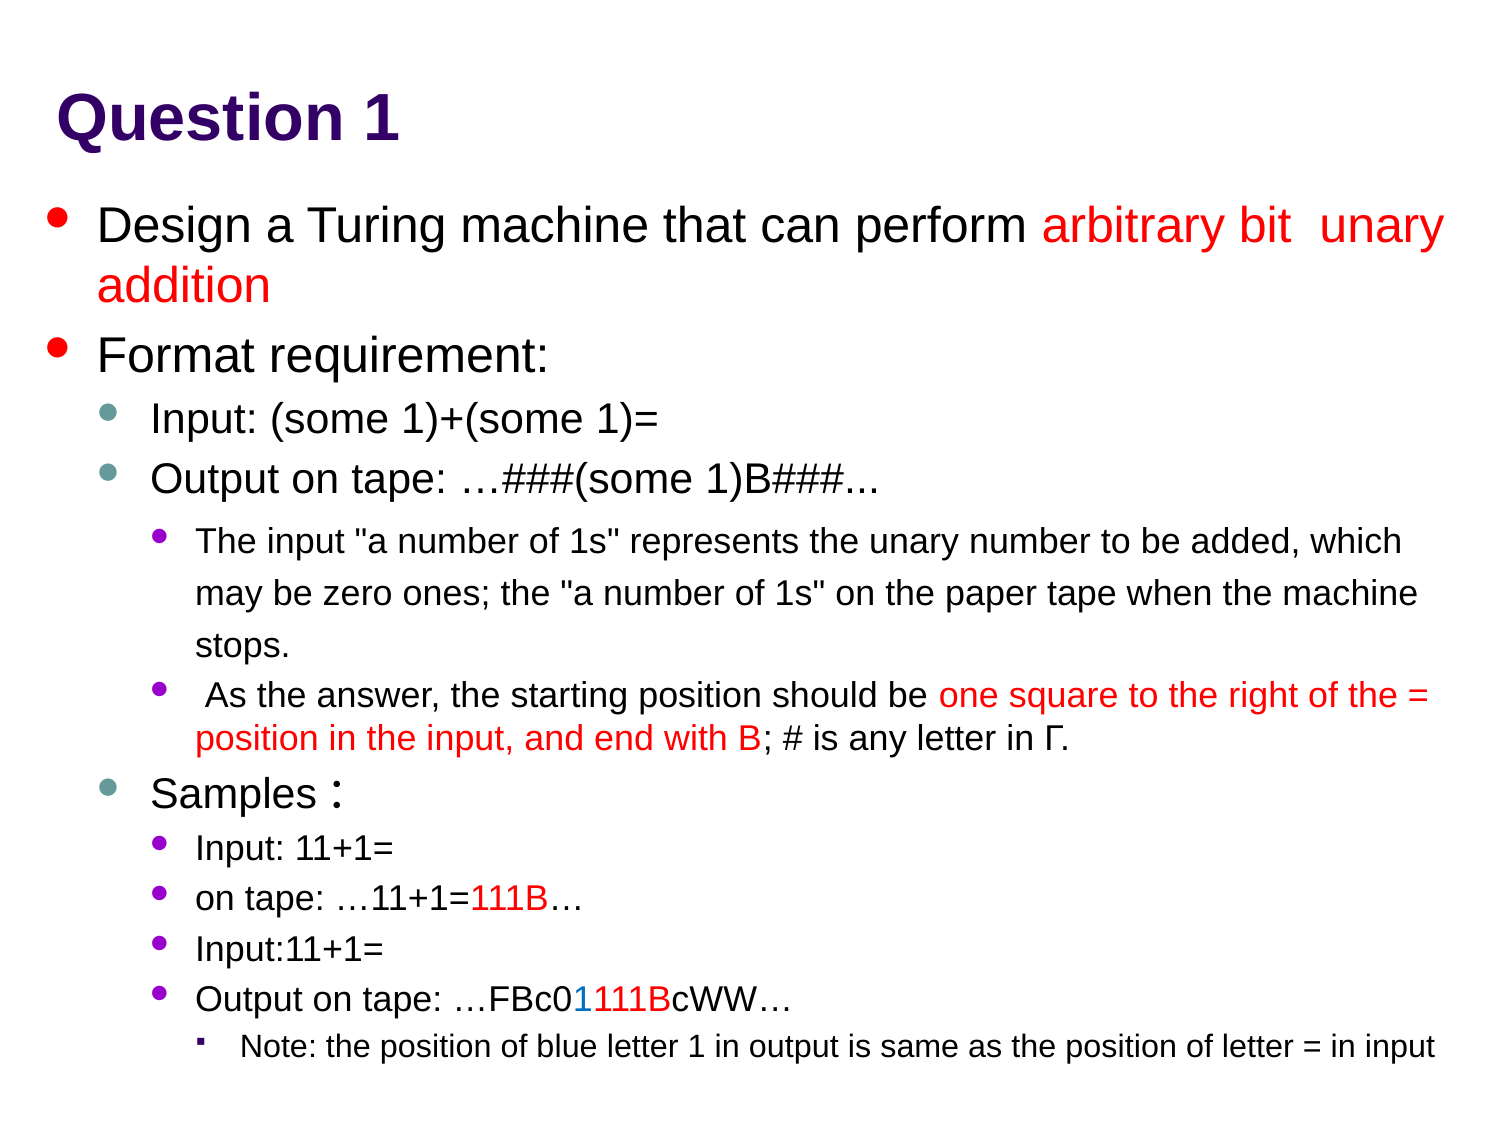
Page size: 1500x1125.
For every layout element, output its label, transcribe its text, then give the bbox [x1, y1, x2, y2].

list Design a Turing machine that can perform arbitrary bit unary addition Format requirement: Input: (some 1)+(some 1)= Output on tape: …###(some 1)B###... The input "a number of 1s" represents the unary number to be added, which may be zero ones; the "a number of 1s" on the paper tape when the machine stops. As the answer, the starting position should be one square to the right of the = position in the input, and end with B; # is any letter in Γ. Samples： Input: 11+1= on tape: …11+1=111B… Input:11+1= Output on tape: …FBc01111BcWW… Note: the position of blue letter 1 in output is same as the position of letter = in input [29, 184, 1483, 1083]
title Question 1 [41, 19, 1471, 162]
